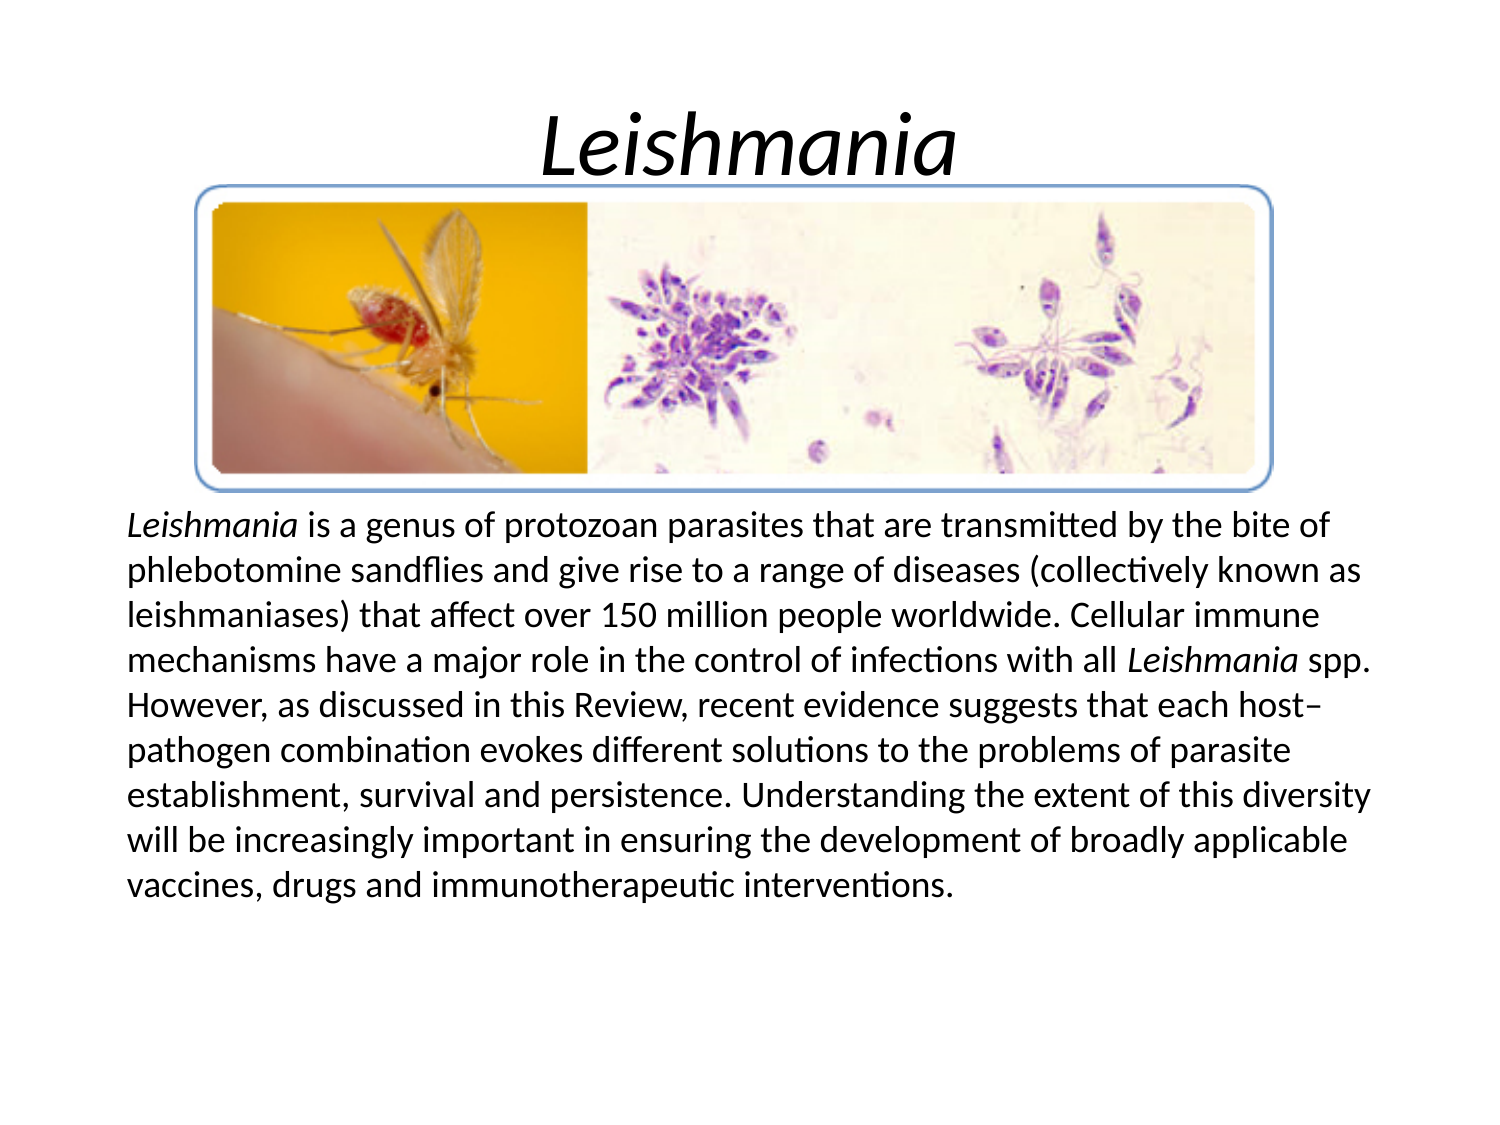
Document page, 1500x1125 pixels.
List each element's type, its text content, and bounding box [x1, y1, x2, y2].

text_box Leishmania is a genus of protozoan parasites that are transmitted by the bite of phlebotomine sandflies and give rise to a range of diseases (collectively known as leishmaniases) that affect over 150 million people worldwide. Cellular immune mechanisms have a major role in the control of infections with all Leishmania spp. However, as discussed in this Review, recent evidence suggests that each host–pathogen combination evokes different solutions to the problems of parasite establishment, survival and persistence. Understanding the extent of this diversity will be increasingly important in ensuring the development of broadly applicable vaccines, drugs and immunotherapeutic interventions. [112, 267, 1424, 912]
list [194, 184, 1275, 494]
title Leishmania [75, 45, 1425, 233]
